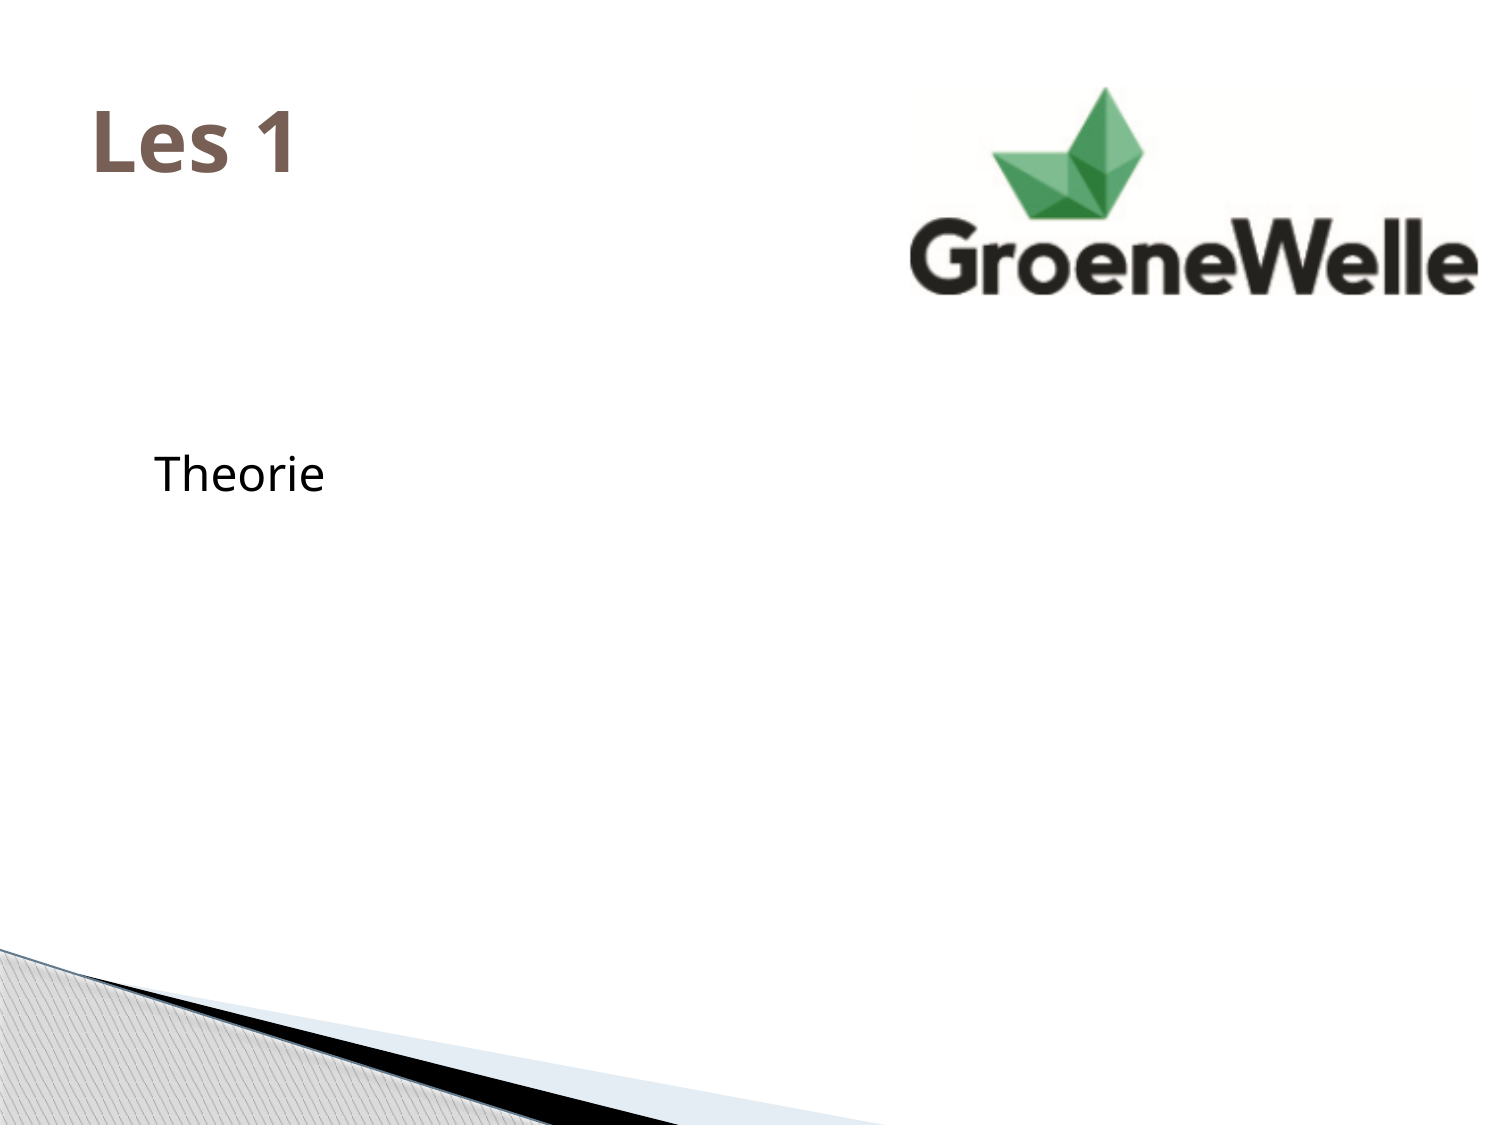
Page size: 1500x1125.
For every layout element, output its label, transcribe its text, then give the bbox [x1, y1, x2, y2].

picture [897, 63, 1500, 312]
list Theorie [75, 243, 1425, 986]
title Les 1 [75, 45, 1425, 233]
